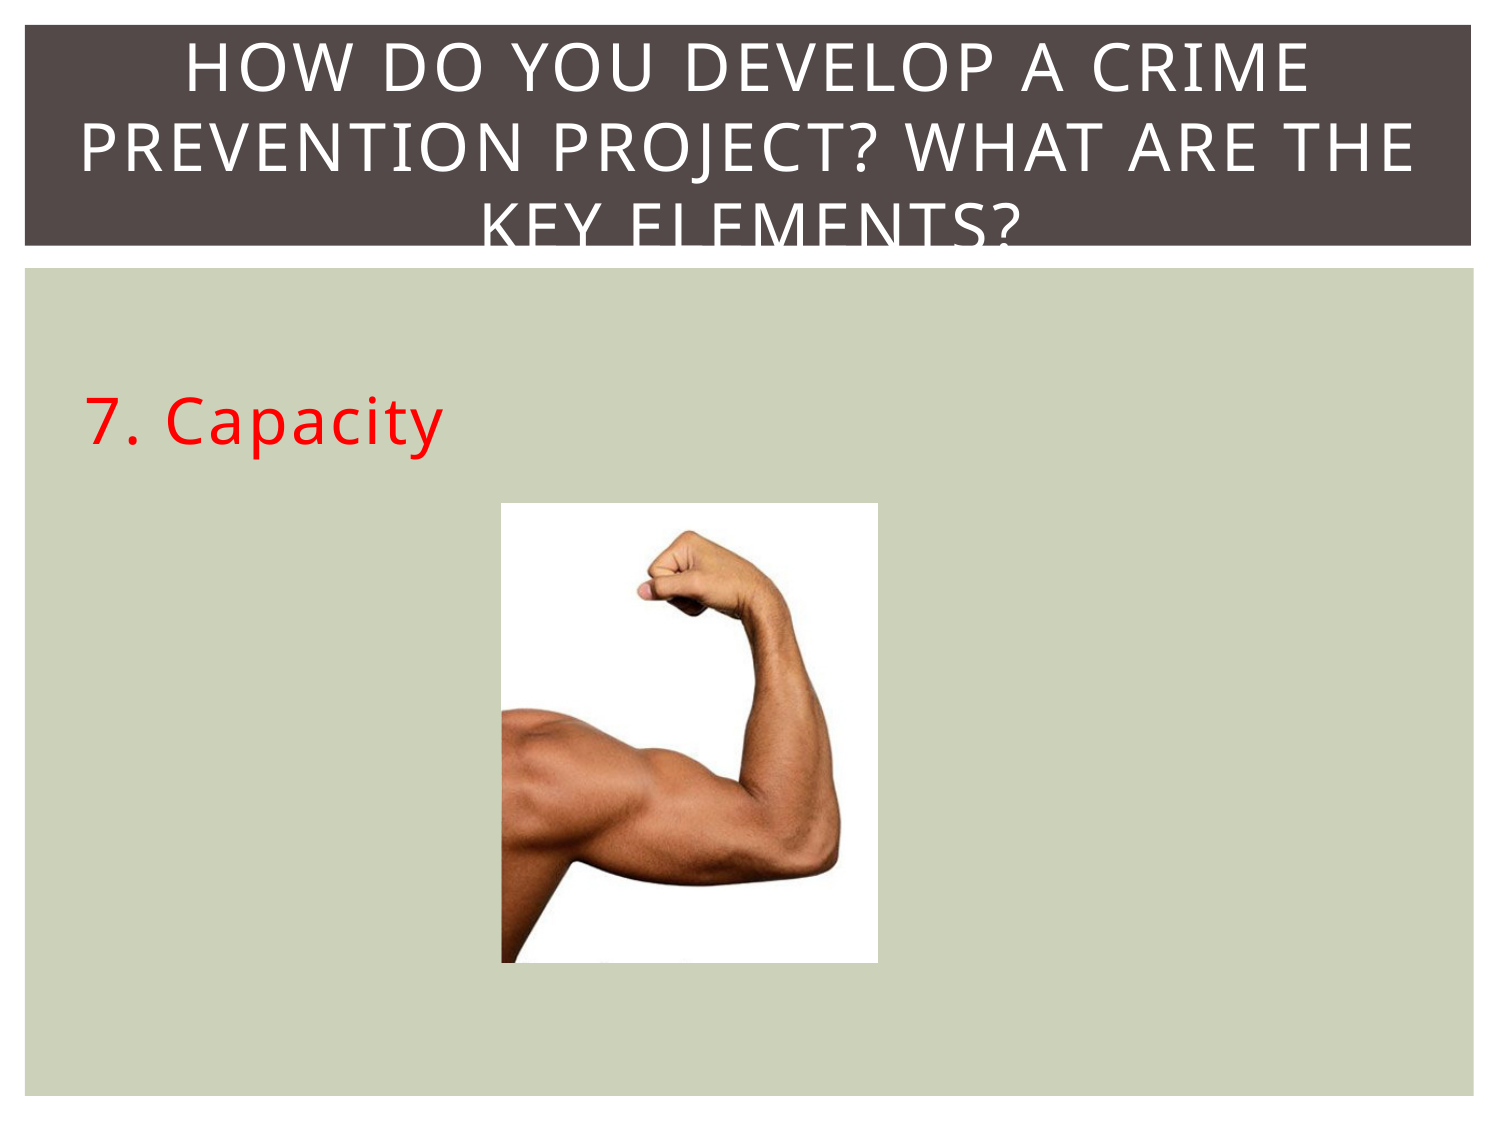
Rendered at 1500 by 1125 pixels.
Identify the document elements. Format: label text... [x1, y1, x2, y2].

list 7. Capacity [62, 281, 1442, 1005]
picture [501, 503, 879, 964]
title How do you develop a crime prevention project? What are the key elements? [62, 58, 1438, 232]
